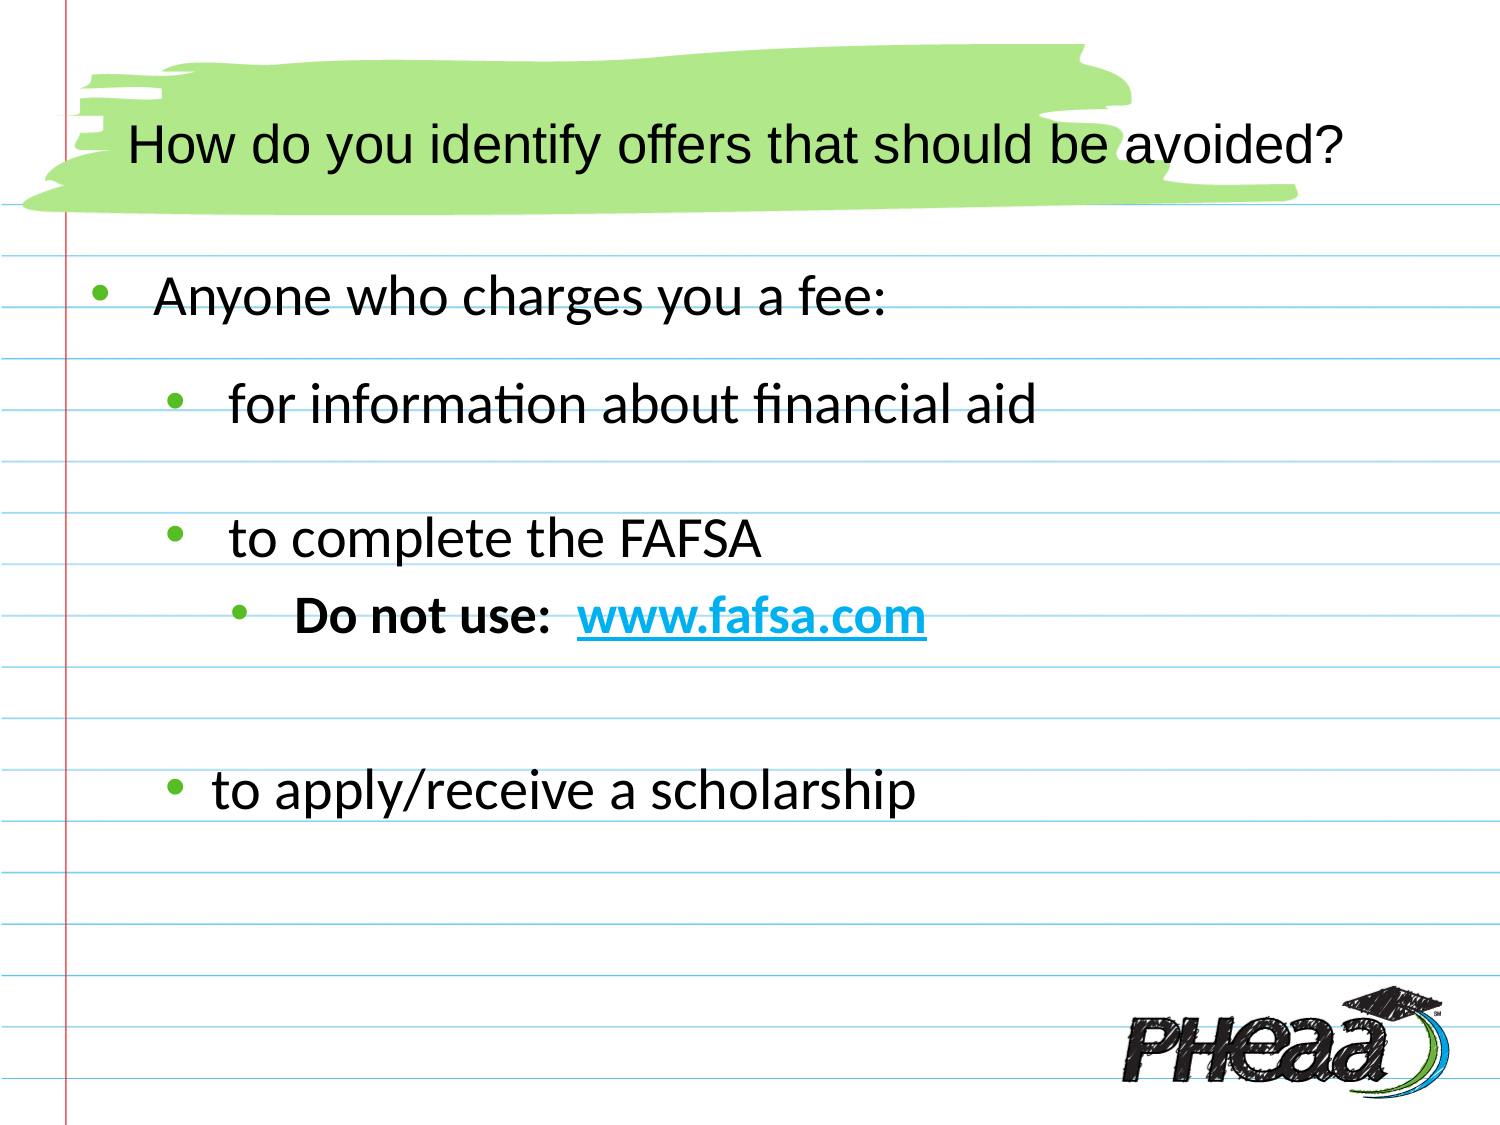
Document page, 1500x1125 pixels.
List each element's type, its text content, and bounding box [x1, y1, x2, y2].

list Anyone who charges you a fee: for information about financial aid to complete the FAFSA Do not use: www.fafsa.com to apply/receive a scholarship [75, 249, 1425, 988]
picture [0, 0, 1500, 1125]
title How do you identify offers that should be avoided? [112, 82, 1463, 200]
